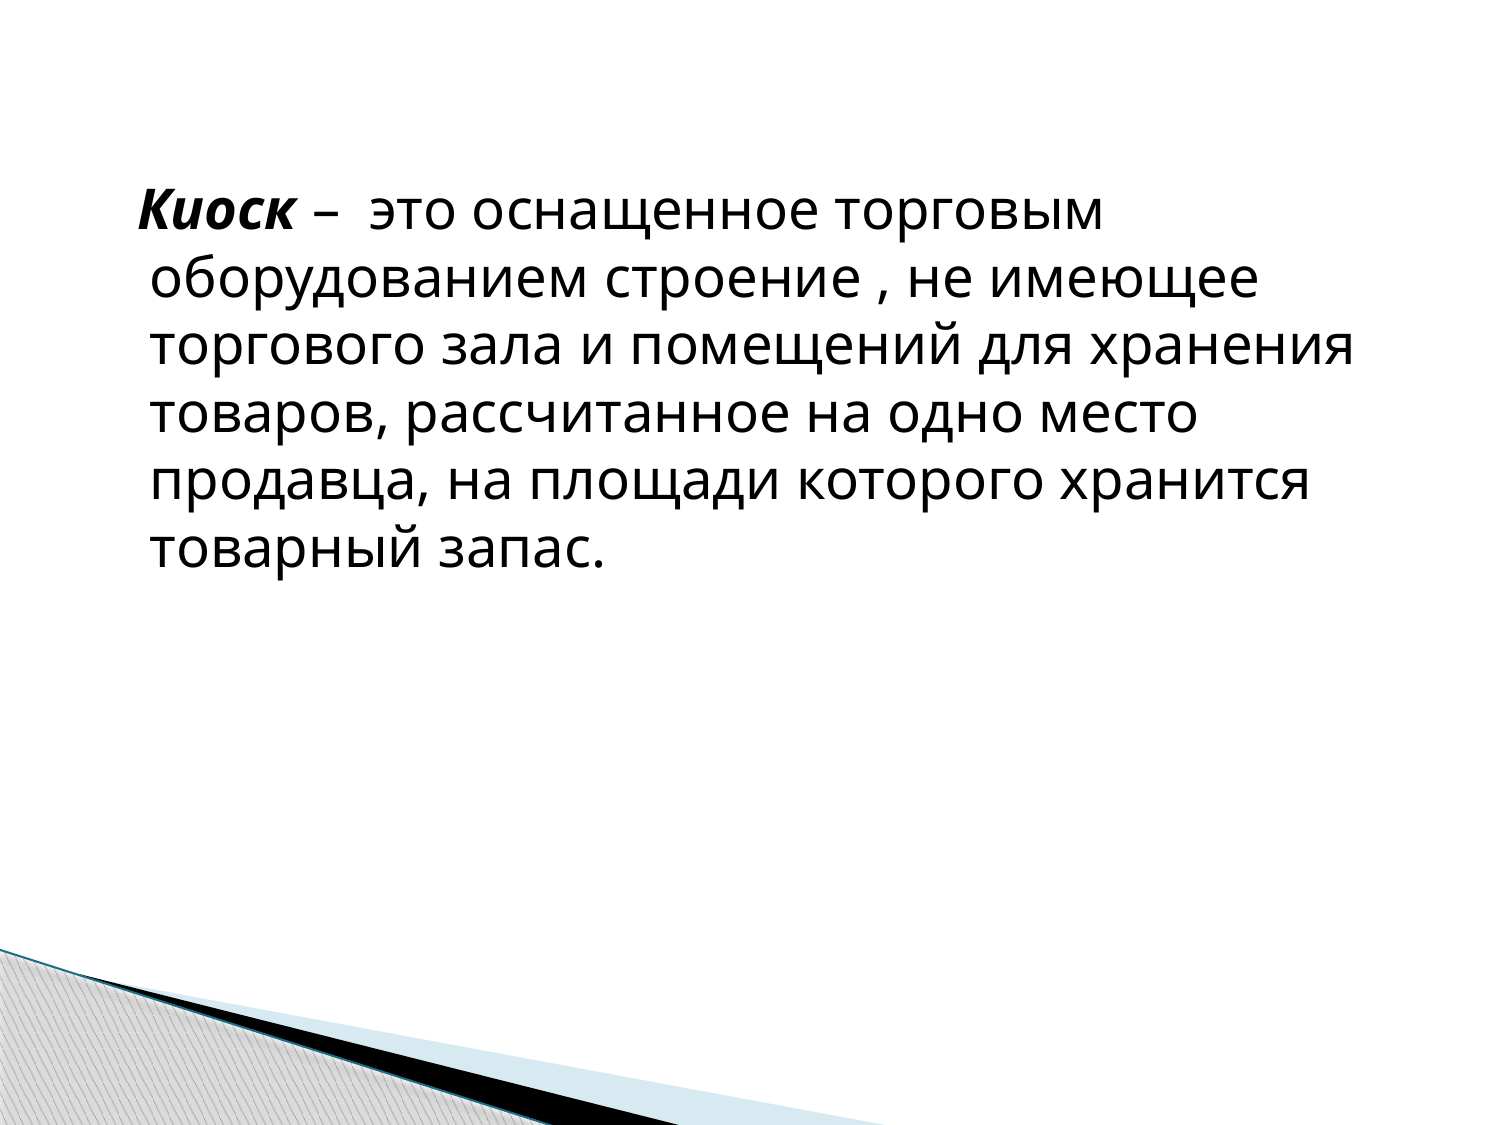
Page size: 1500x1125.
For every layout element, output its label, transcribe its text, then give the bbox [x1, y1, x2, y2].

list Киоск – это оснащенное торговым оборудованием строение , не имеющее торгового зала и помещений для хранения товаров, рассчитанное на одно место продавца, на площади которого хранится товарный запас. [75, 90, 1425, 1005]
